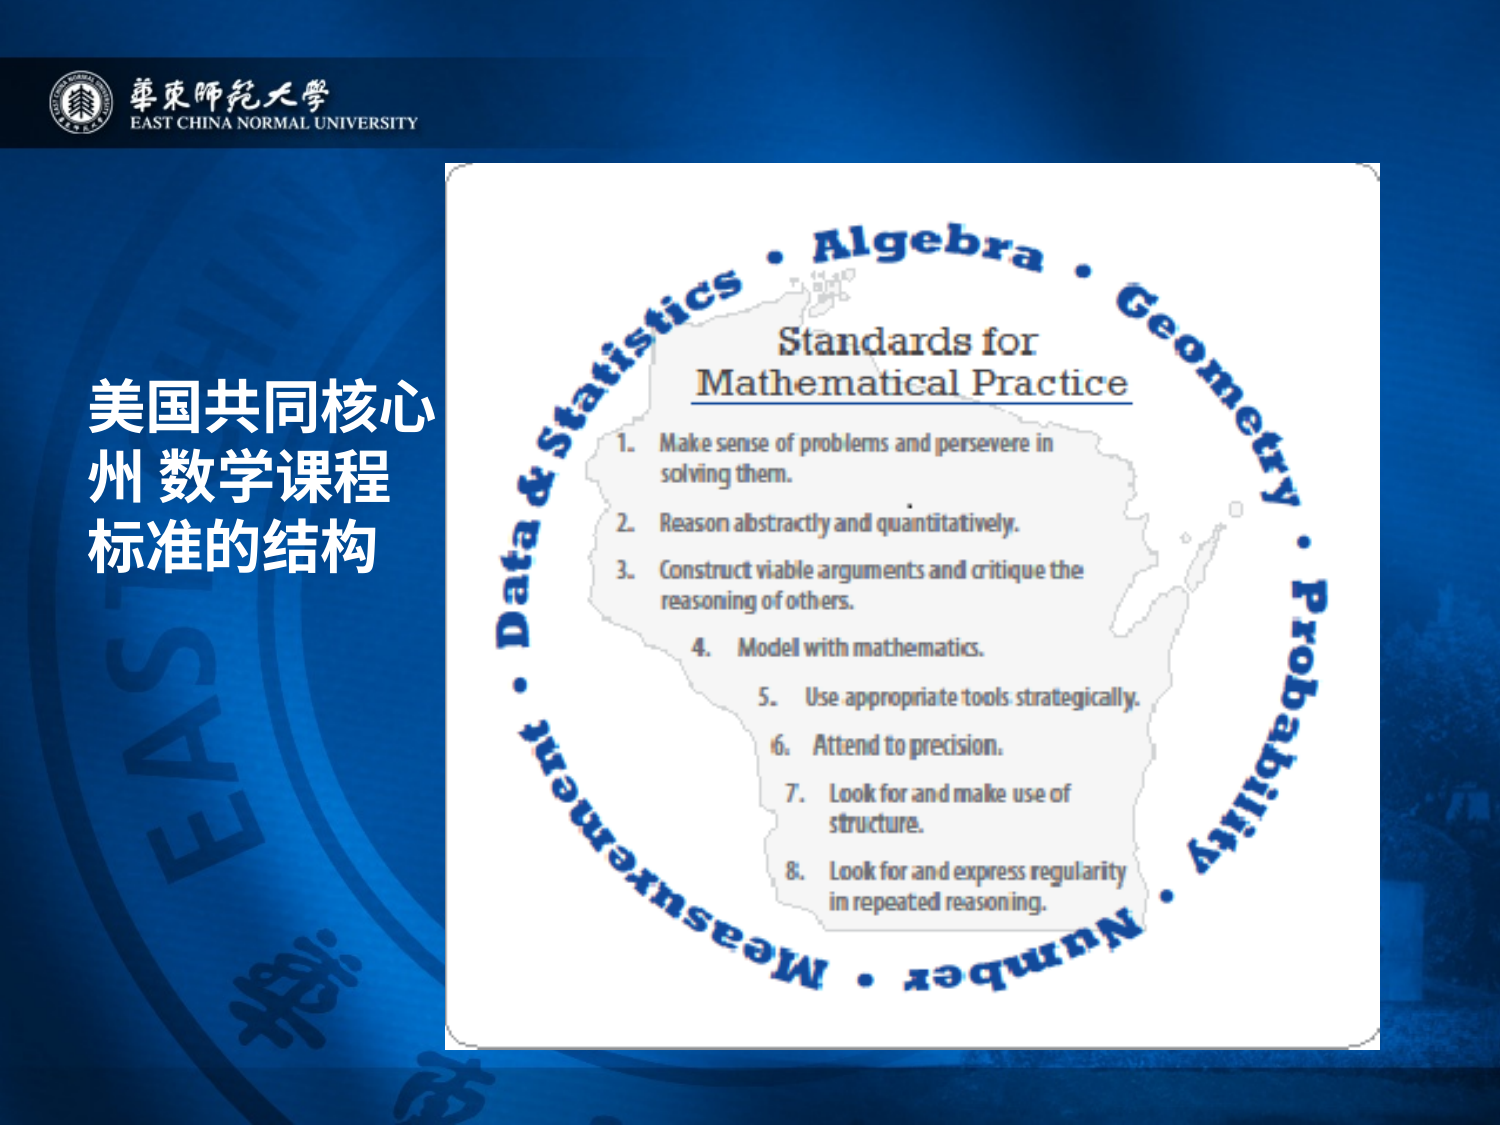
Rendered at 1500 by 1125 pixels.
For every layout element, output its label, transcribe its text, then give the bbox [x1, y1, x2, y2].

text_box 美国共同核心 州 数学课程 标准的结构 [72, 363, 439, 588]
picture [0, 0, 1500, 1125]
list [445, 163, 1380, 1050]
